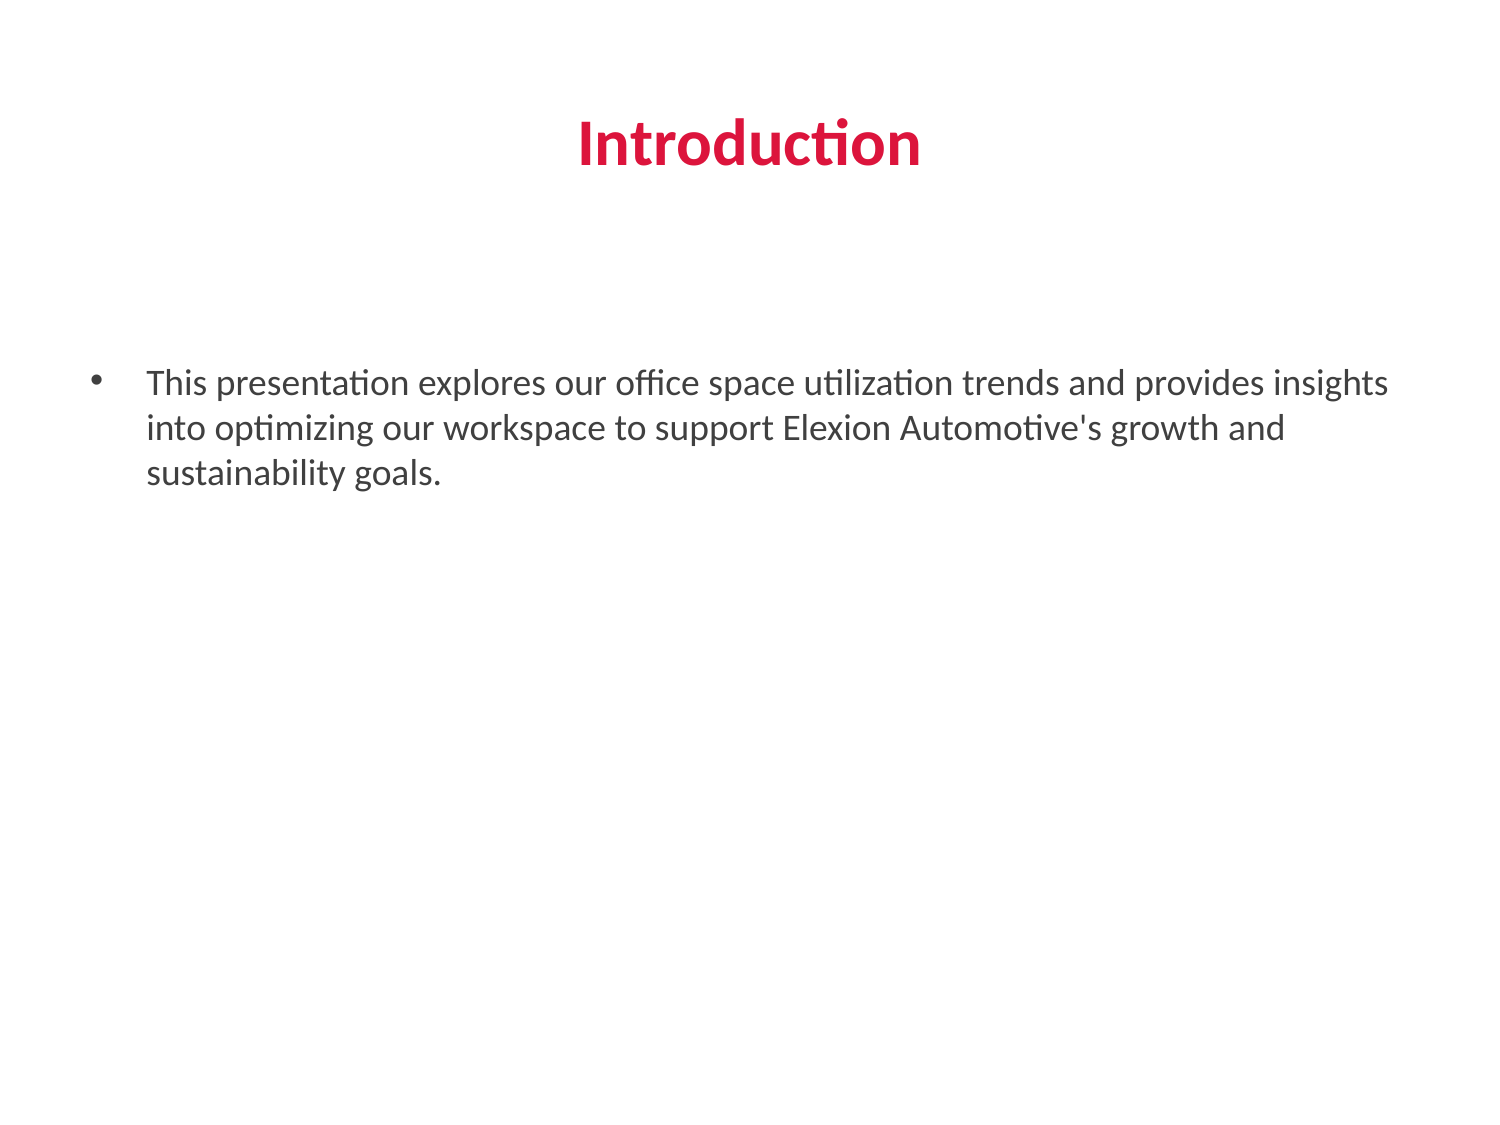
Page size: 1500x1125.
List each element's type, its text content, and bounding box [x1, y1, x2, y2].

title Introduction [75, 45, 1425, 233]
list This presentation explores our office space utilization trends and provides insights into optimizing our workspace to support Elexion Automotive's growth and sustainability goals. [75, 262, 1425, 1005]
